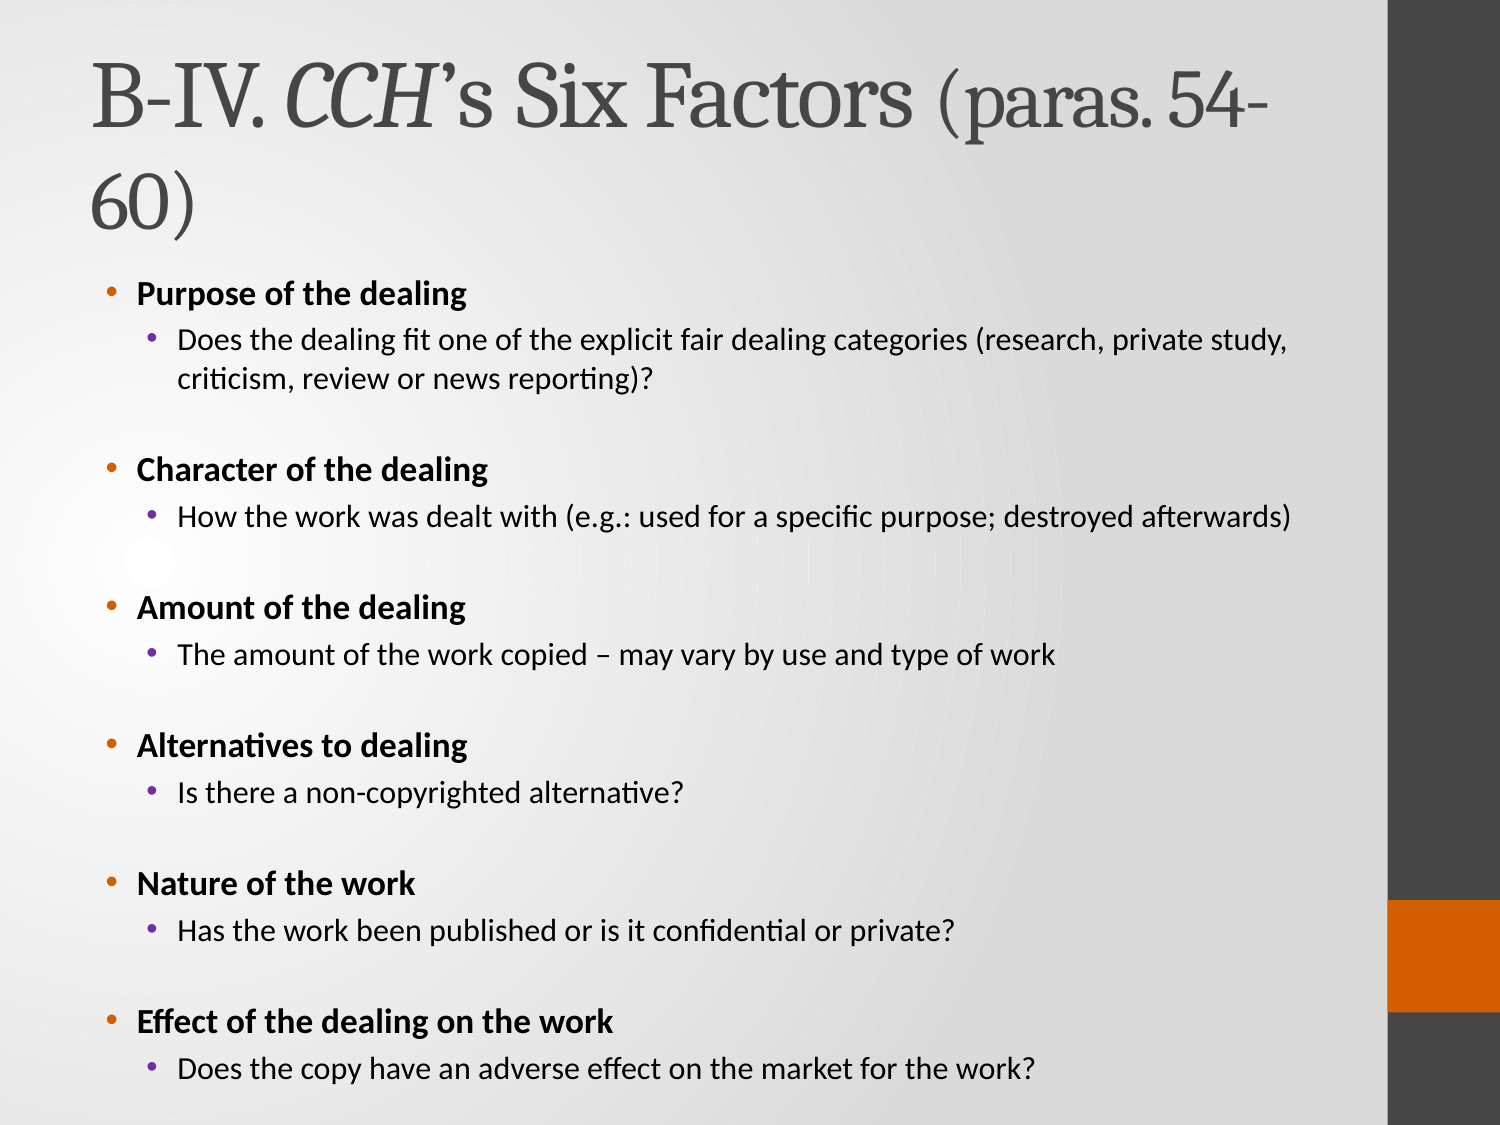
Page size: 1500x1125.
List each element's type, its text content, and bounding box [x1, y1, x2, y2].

title B-IV. CCH’s Six Factors (paras. 54-60) [75, 45, 1325, 233]
list Purpose of the dealing Does the dealing fit one of the explicit fair dealing categories (research, private study, criticism, review or news reporting)? Character of the dealing How the work was dealt with (e.g.: used for a specific purpose; destroyed afterwards) Amount of the dealing The amount of the work copied – may vary by use and type of work Alternatives to dealing Is there a non-copyrighted alternative? Nature of the work Has the work been published or is it confidential or private? Effect of the dealing on the work Does the copy have an adverse effect on the market for the work? [75, 262, 1325, 1094]
